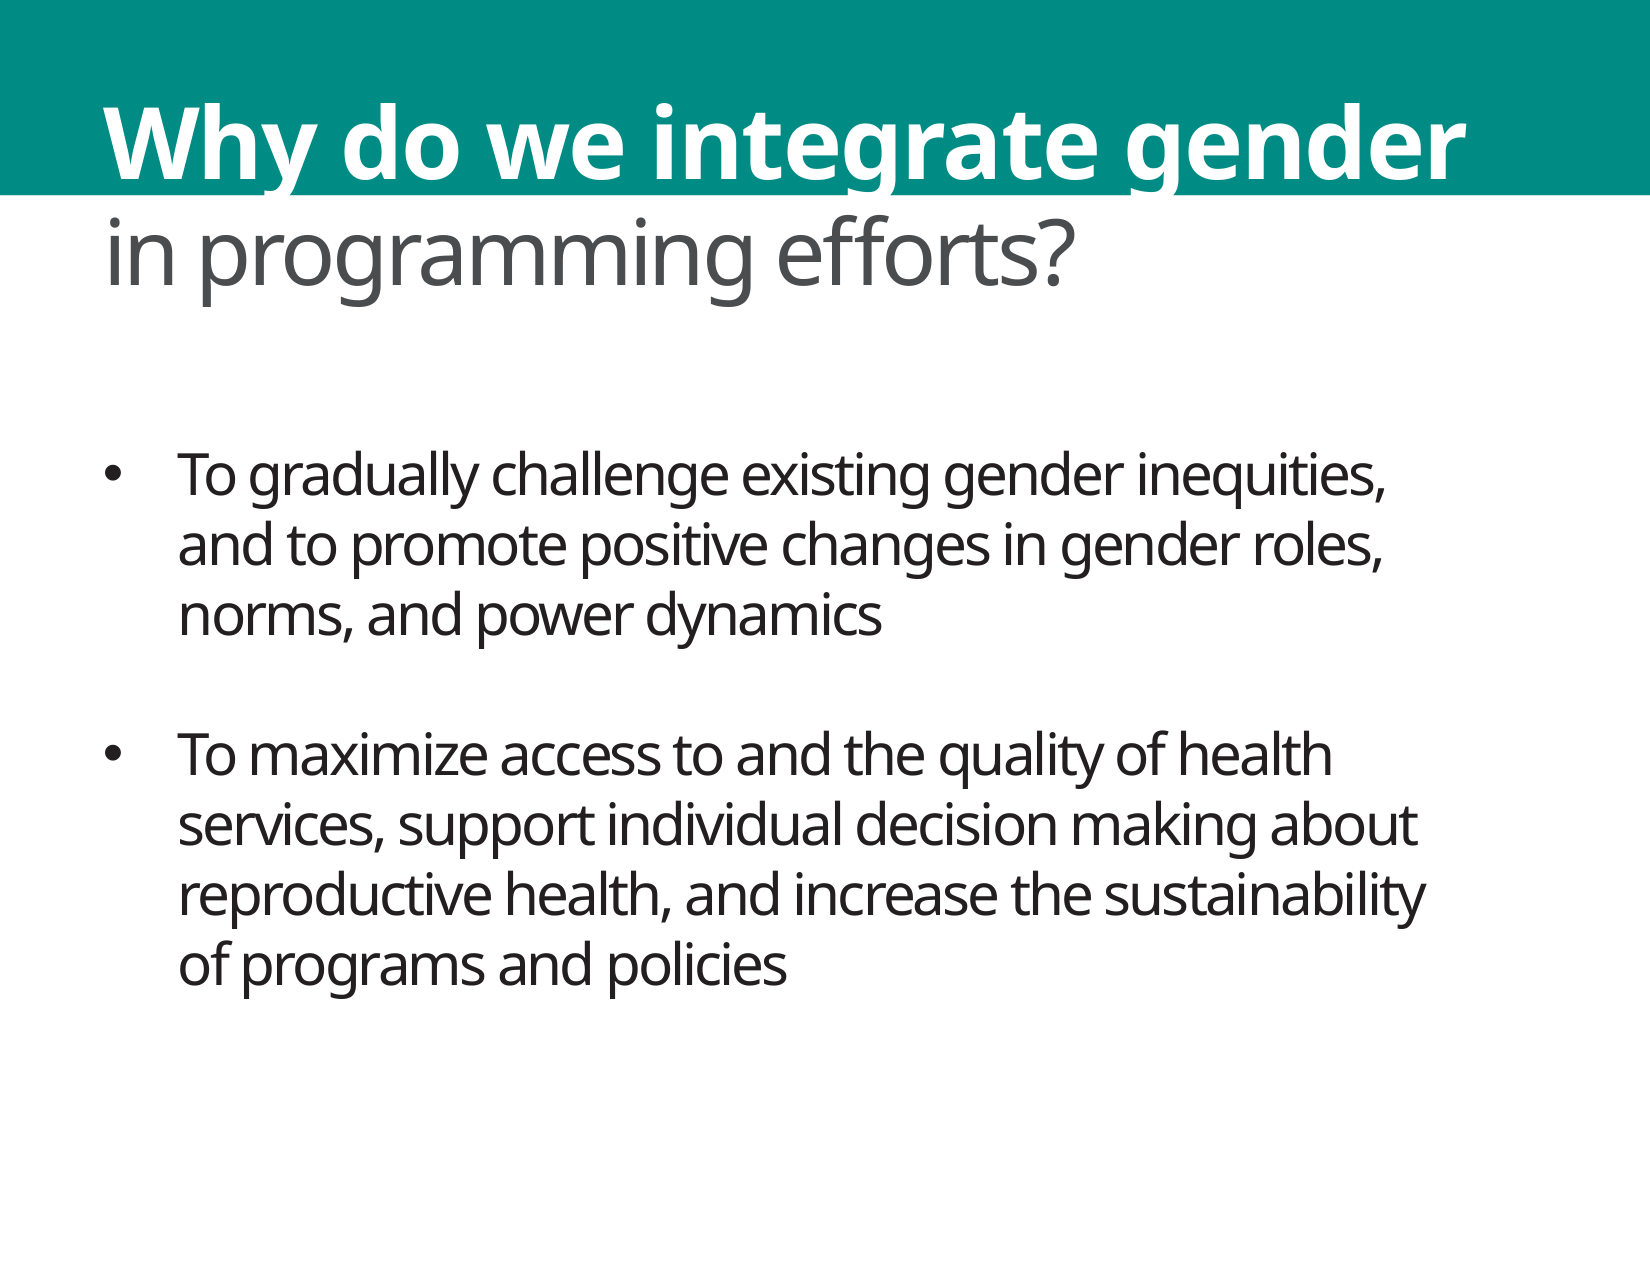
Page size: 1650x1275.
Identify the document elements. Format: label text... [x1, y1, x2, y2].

text_box [0, 0, 1650, 196]
text_box To gradually challenge existing gender inequities, and to promote positive changes in gender roles, norms, and power dynamics To maximize access to and the quality of health services, support individual decision making about reproductive health, and increase the sustainability of programs and policies [100, 437, 1483, 998]
text_box Why do we integrate gender in programming efforts? [100, 84, 1595, 304]
